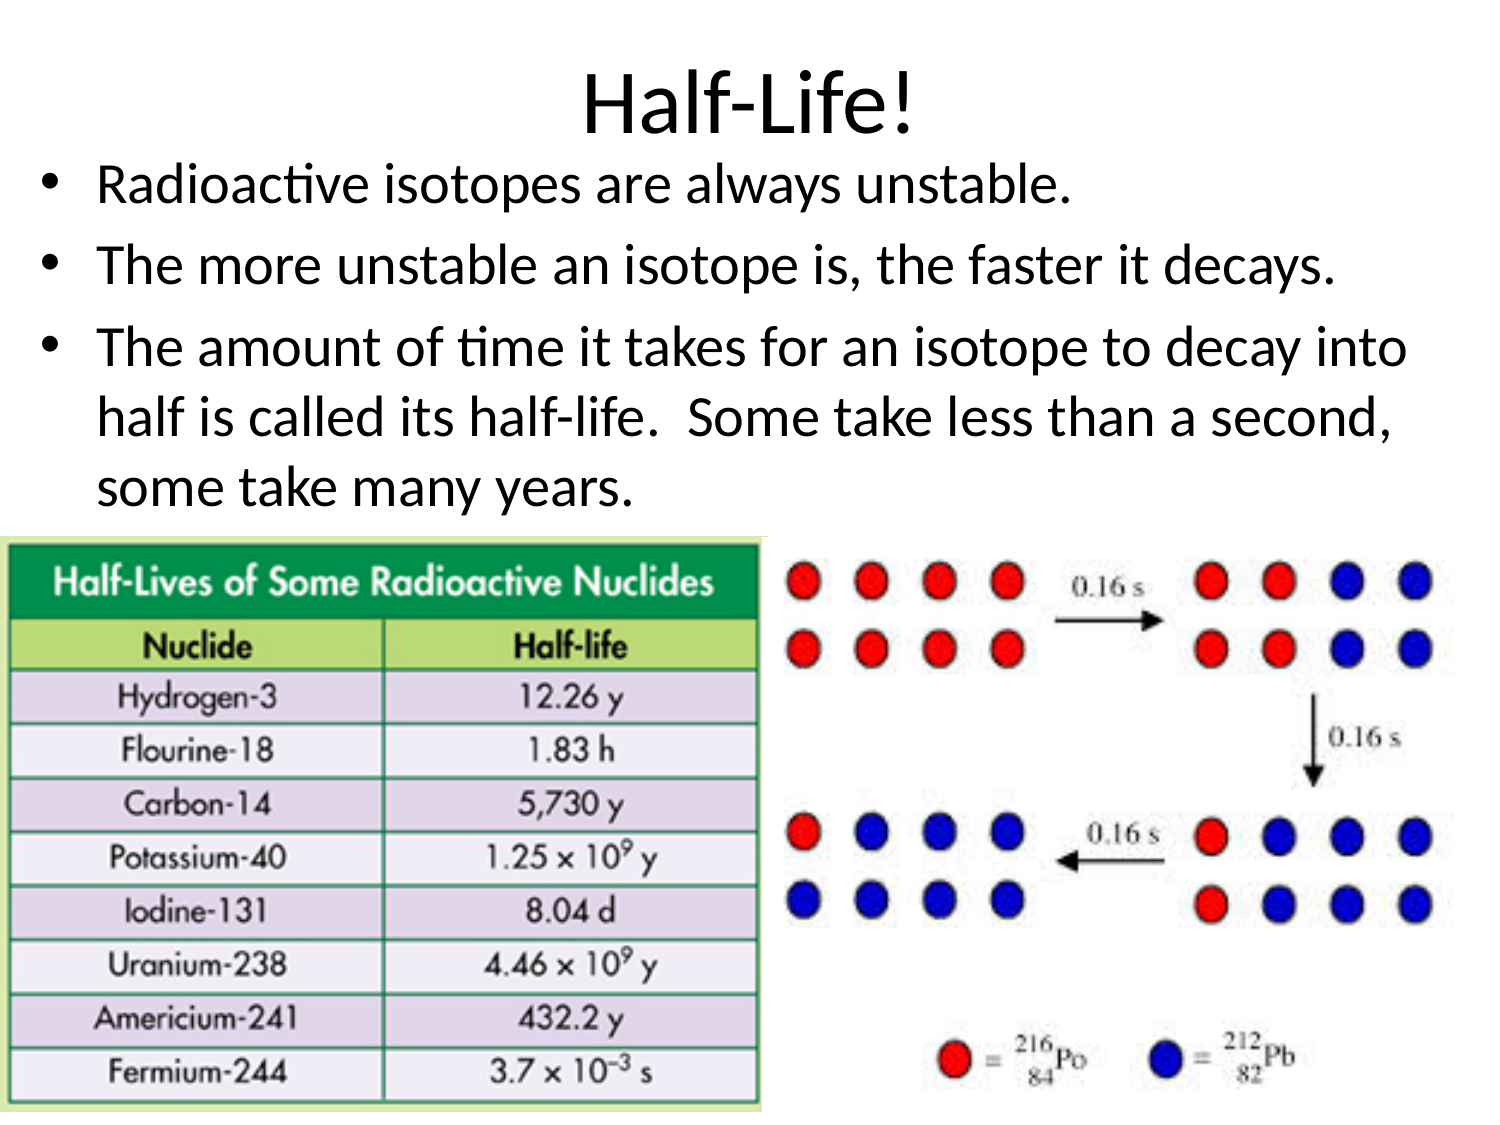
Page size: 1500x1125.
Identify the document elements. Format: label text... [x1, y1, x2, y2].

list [0, 536, 761, 1112]
title Half-Life! [75, 2, 1425, 137]
picture [762, 537, 1475, 1125]
list Radioactive isotopes are always unstable. The more unstable an isotope is, the faster it decays. The amount of time it takes for an isotope to decay into half is called its half-life. Some take less than a second, some take many years. [24, 137, 1475, 537]
